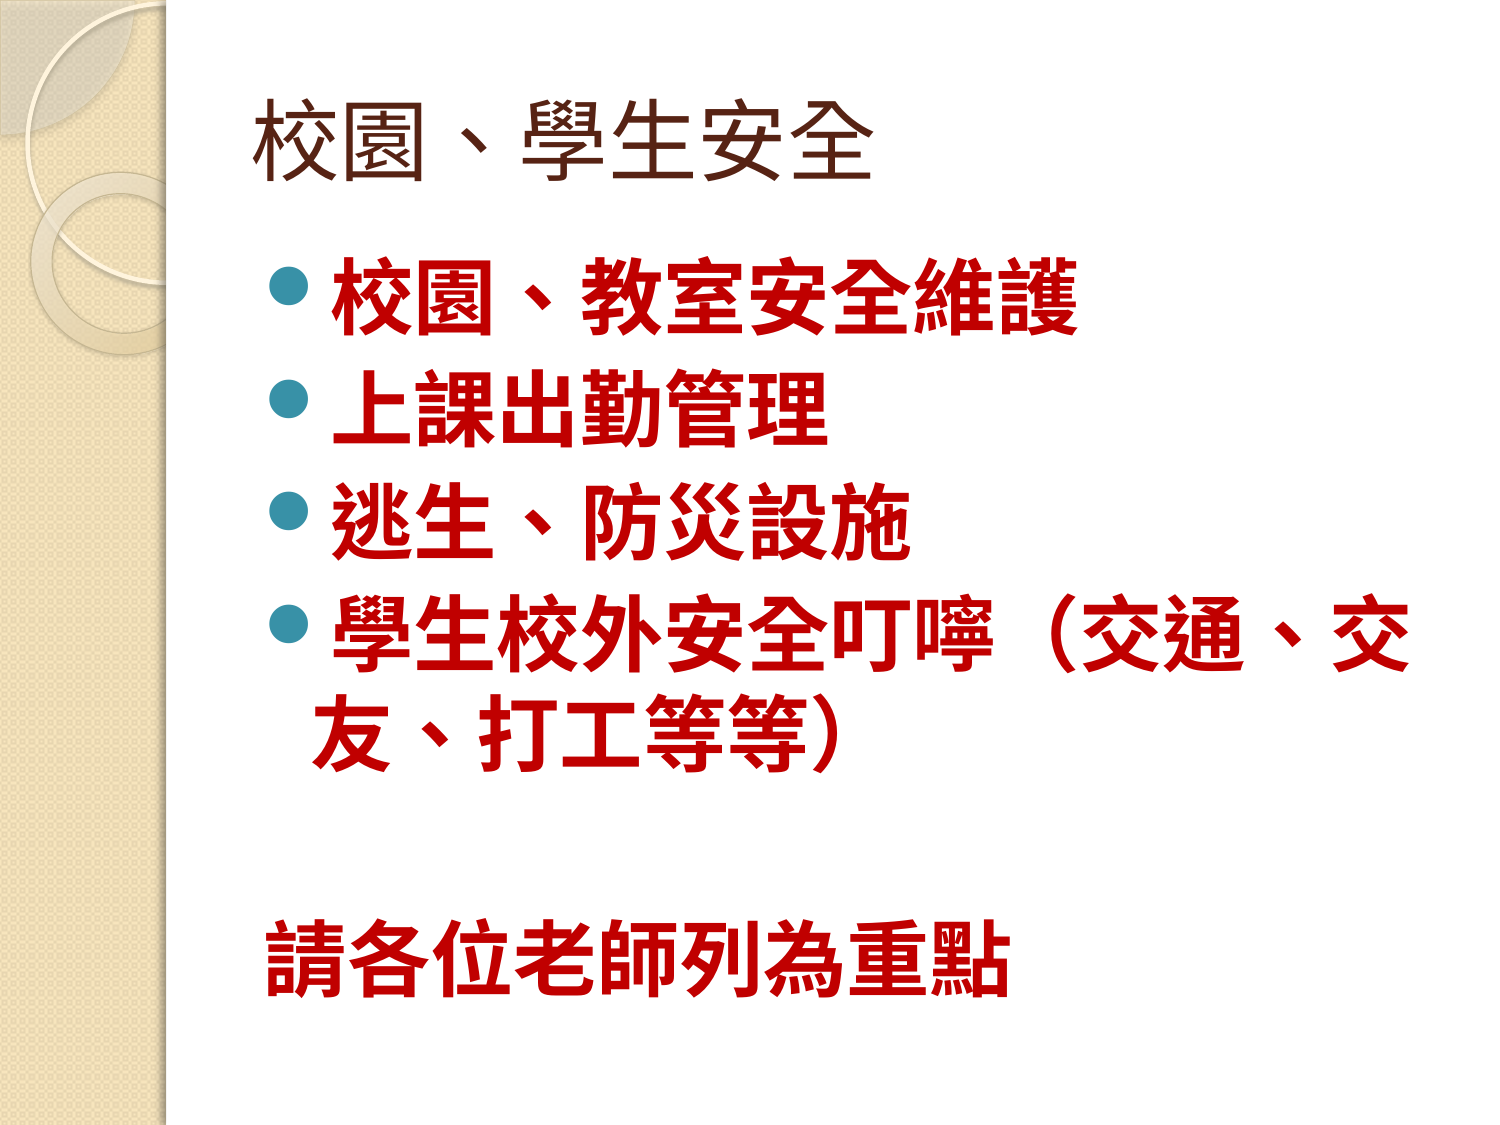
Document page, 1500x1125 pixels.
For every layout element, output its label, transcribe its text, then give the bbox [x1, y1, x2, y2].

list 校園、教室安全維護 上課出勤管理 逃生、防災設施 學生校外安全叮嚀（交通、交友、打工等等） 請各位老師列為重點 [235, 237, 1466, 1026]
title 校園、學生安全 [235, 45, 1466, 233]
